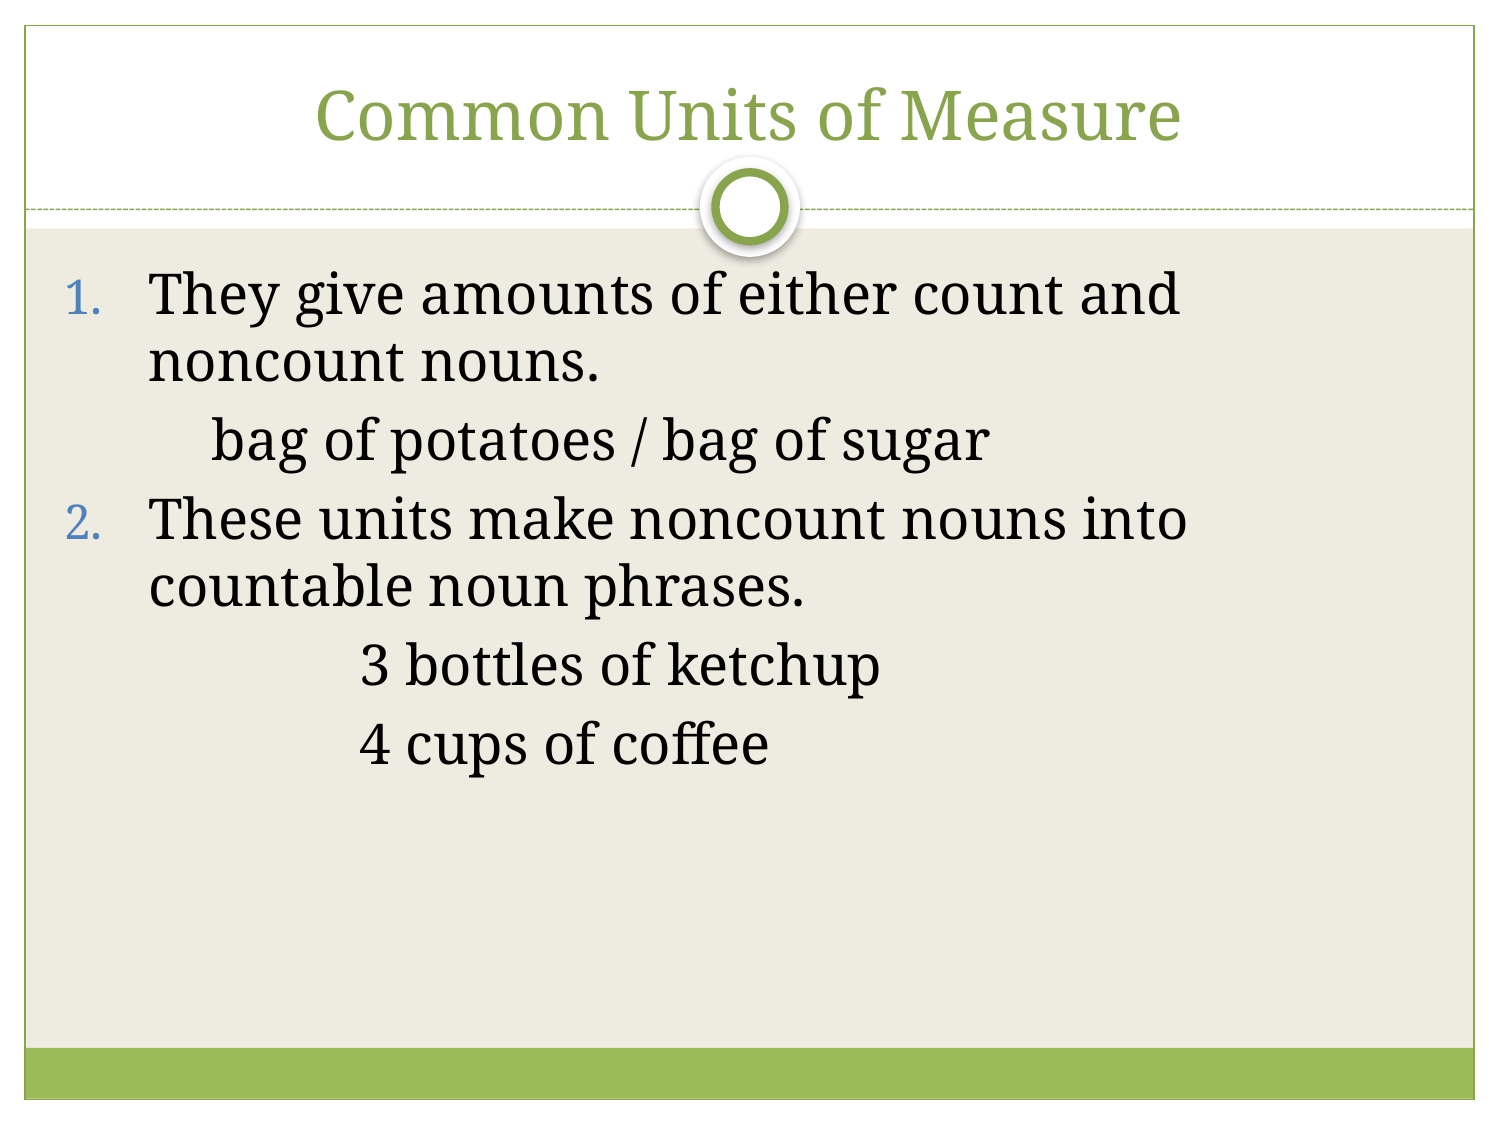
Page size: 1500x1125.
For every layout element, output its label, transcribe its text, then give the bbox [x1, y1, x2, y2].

list They give amounts of either count and noncount nouns. bag of potatoes / bag of sugar These units make noncount nouns into countable noun phrases. 3 bottles of ketchup 4 cups of coffee [49, 250, 1445, 1001]
title Common Units of Measure [49, 37, 1450, 162]
